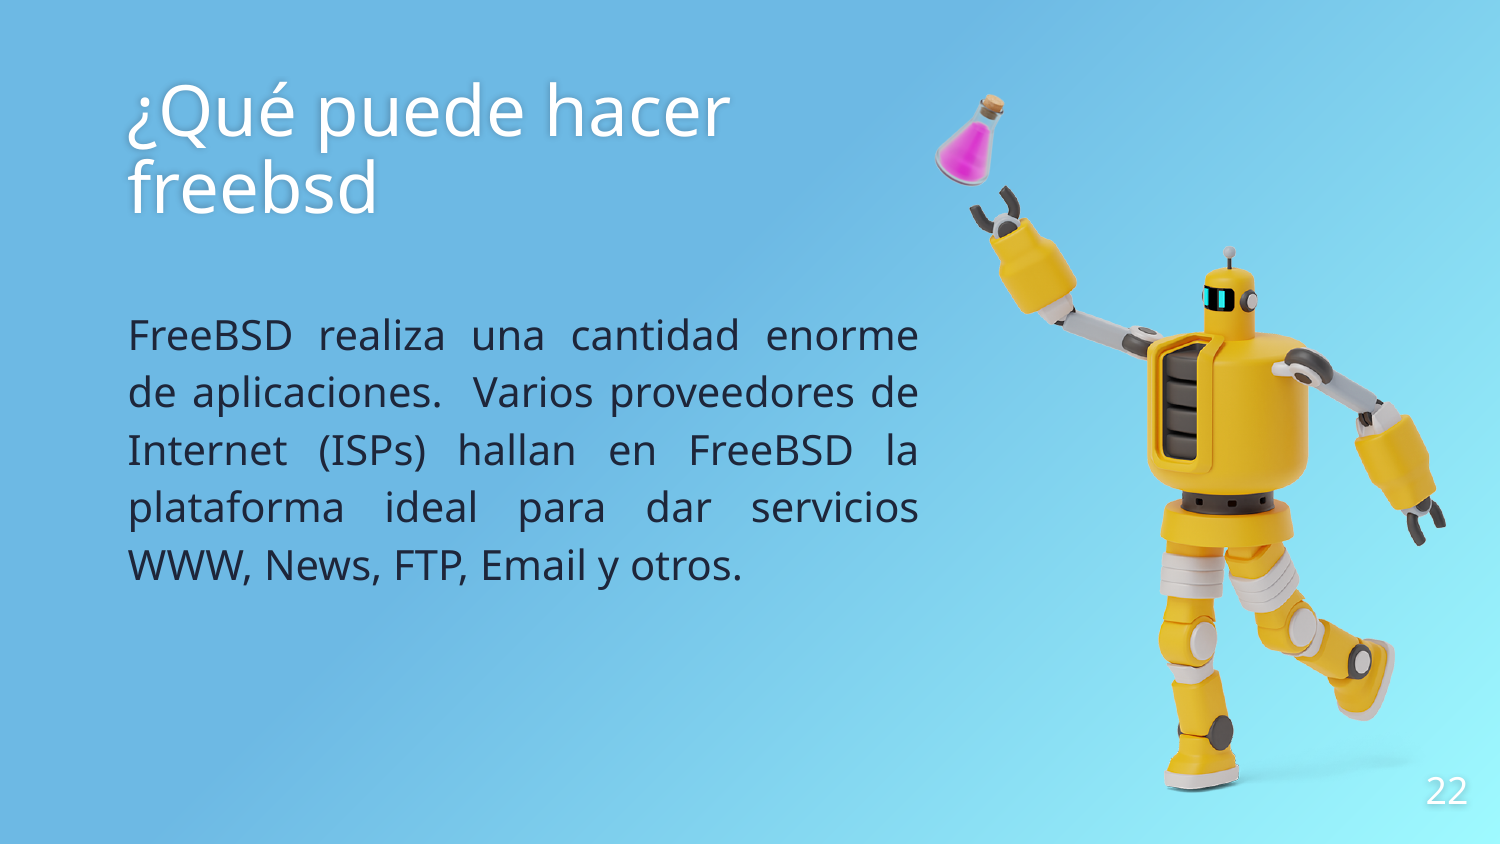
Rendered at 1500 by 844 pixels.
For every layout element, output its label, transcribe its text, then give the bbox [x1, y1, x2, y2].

picture [921, 90, 1447, 794]
title ¿Qué puede hacer freebsd [127, 89, 836, 229]
slide_number 22 [1378, 761, 1469, 814]
list FreeBSD realiza una cantidad enorme de aplicaciones. Varios proveedores de Internet (ISPs) hallan en FreeBSD la plataforma ideal para dar servicios WWW, News, FTP, Email y otros. [127, 301, 920, 678]
